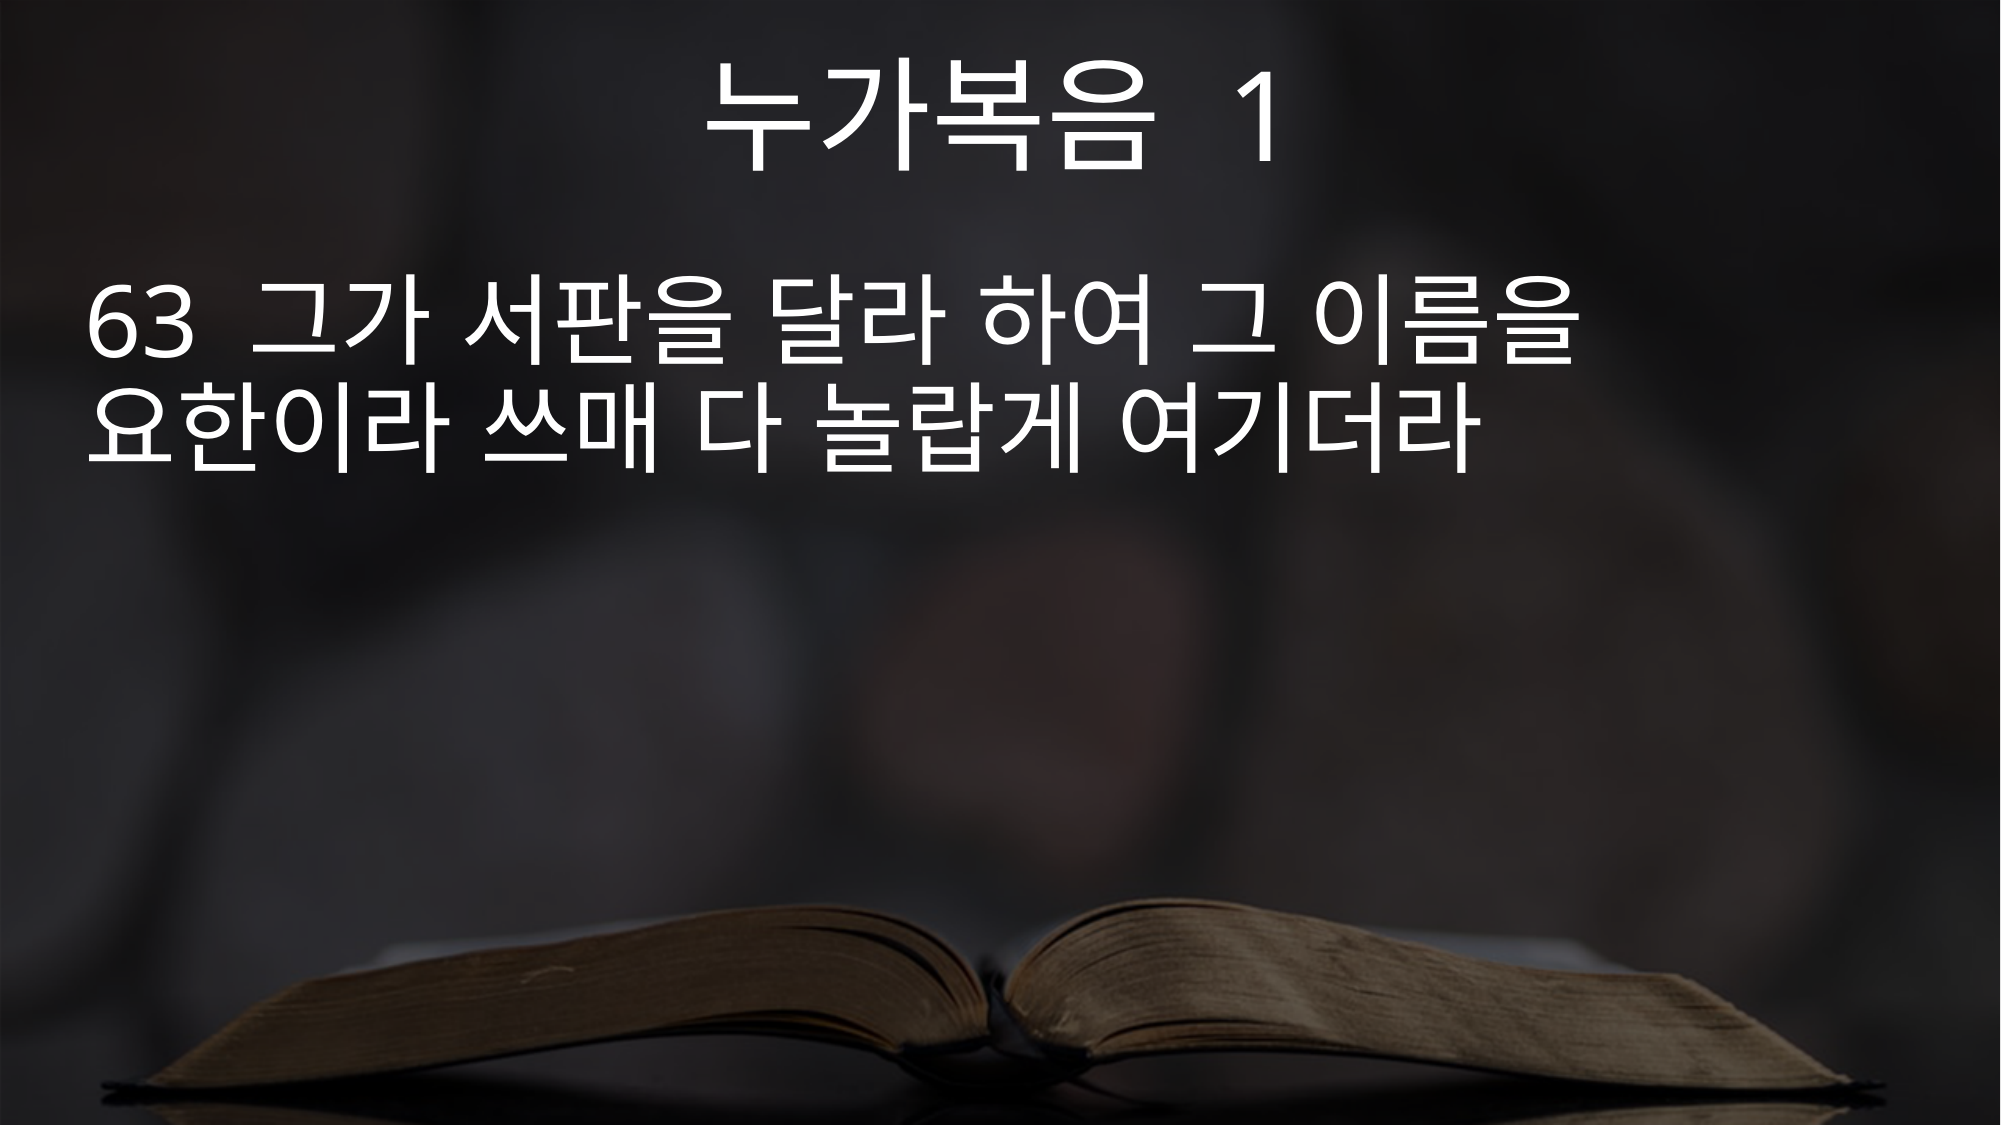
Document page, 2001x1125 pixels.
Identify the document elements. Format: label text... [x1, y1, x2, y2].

footer 누가복음 1 [0, 32, 2000, 192]
picture [0, 0, 2001, 1125]
list 63 그가 서판을 달라 하여 그 이름을 요한이라 쓰매 다 놀랍게 여기더라 [69, 263, 1953, 423]
